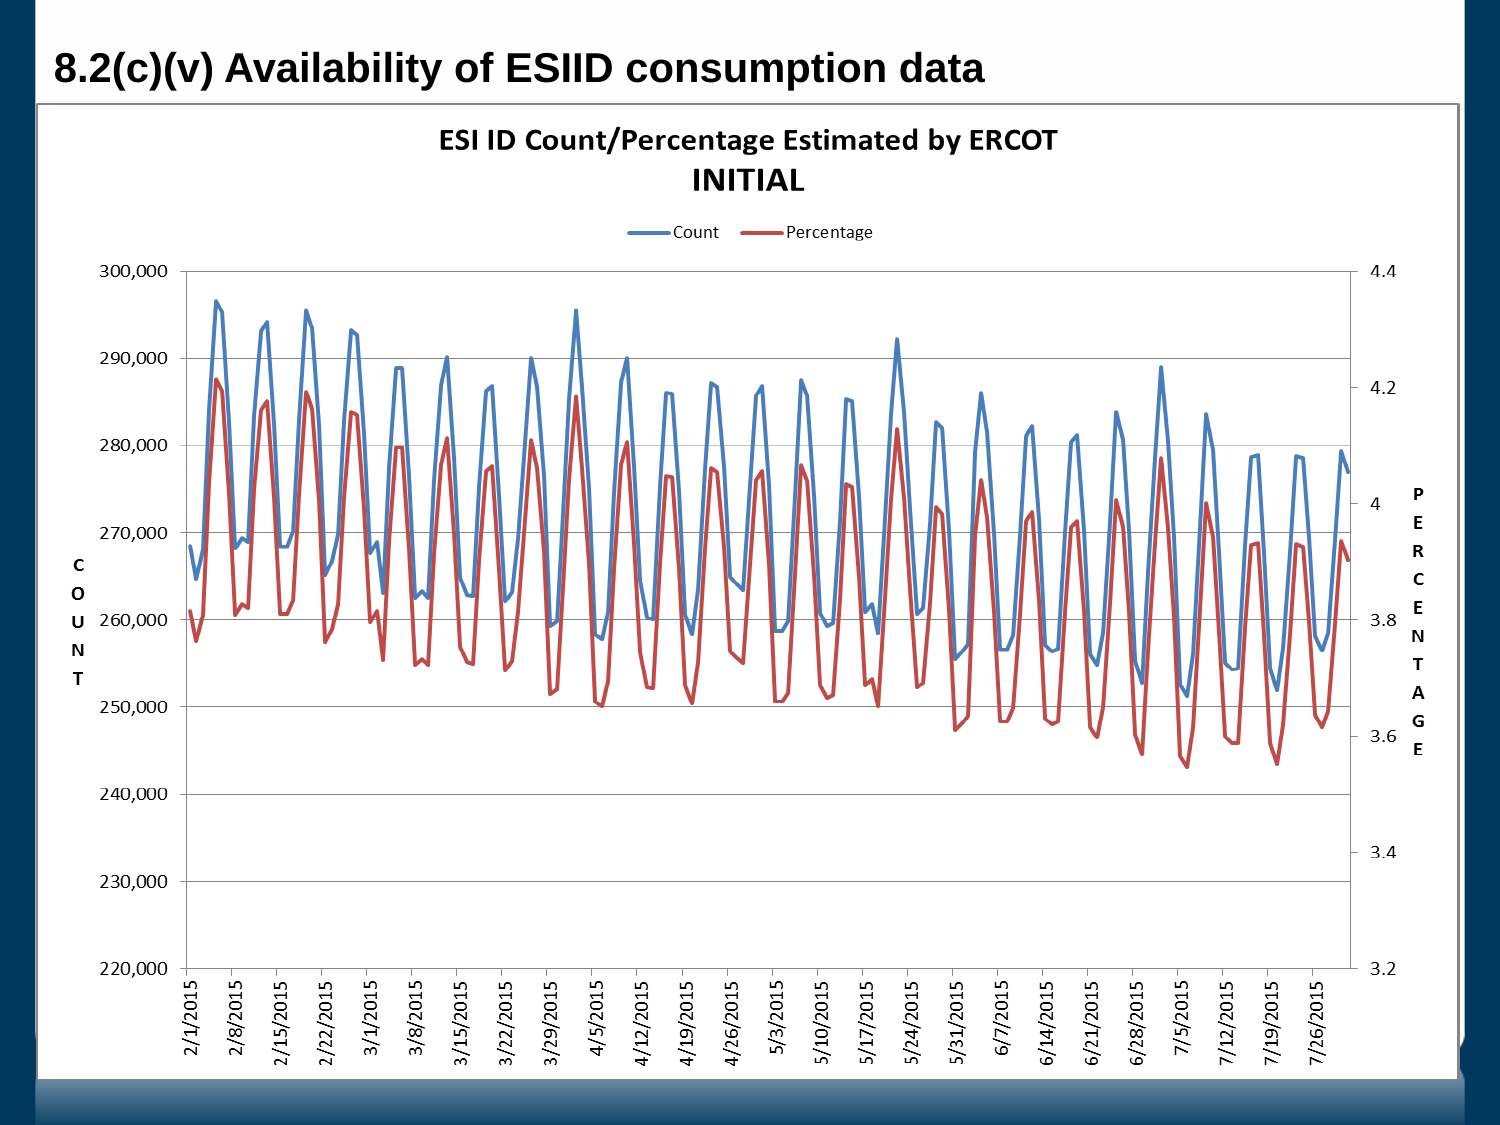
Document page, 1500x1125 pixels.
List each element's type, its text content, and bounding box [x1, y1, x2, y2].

picture [35, 0, 1465, 1125]
title 8.2(c)(v) Availability of ESIID consumption data [38, 27, 1427, 102]
